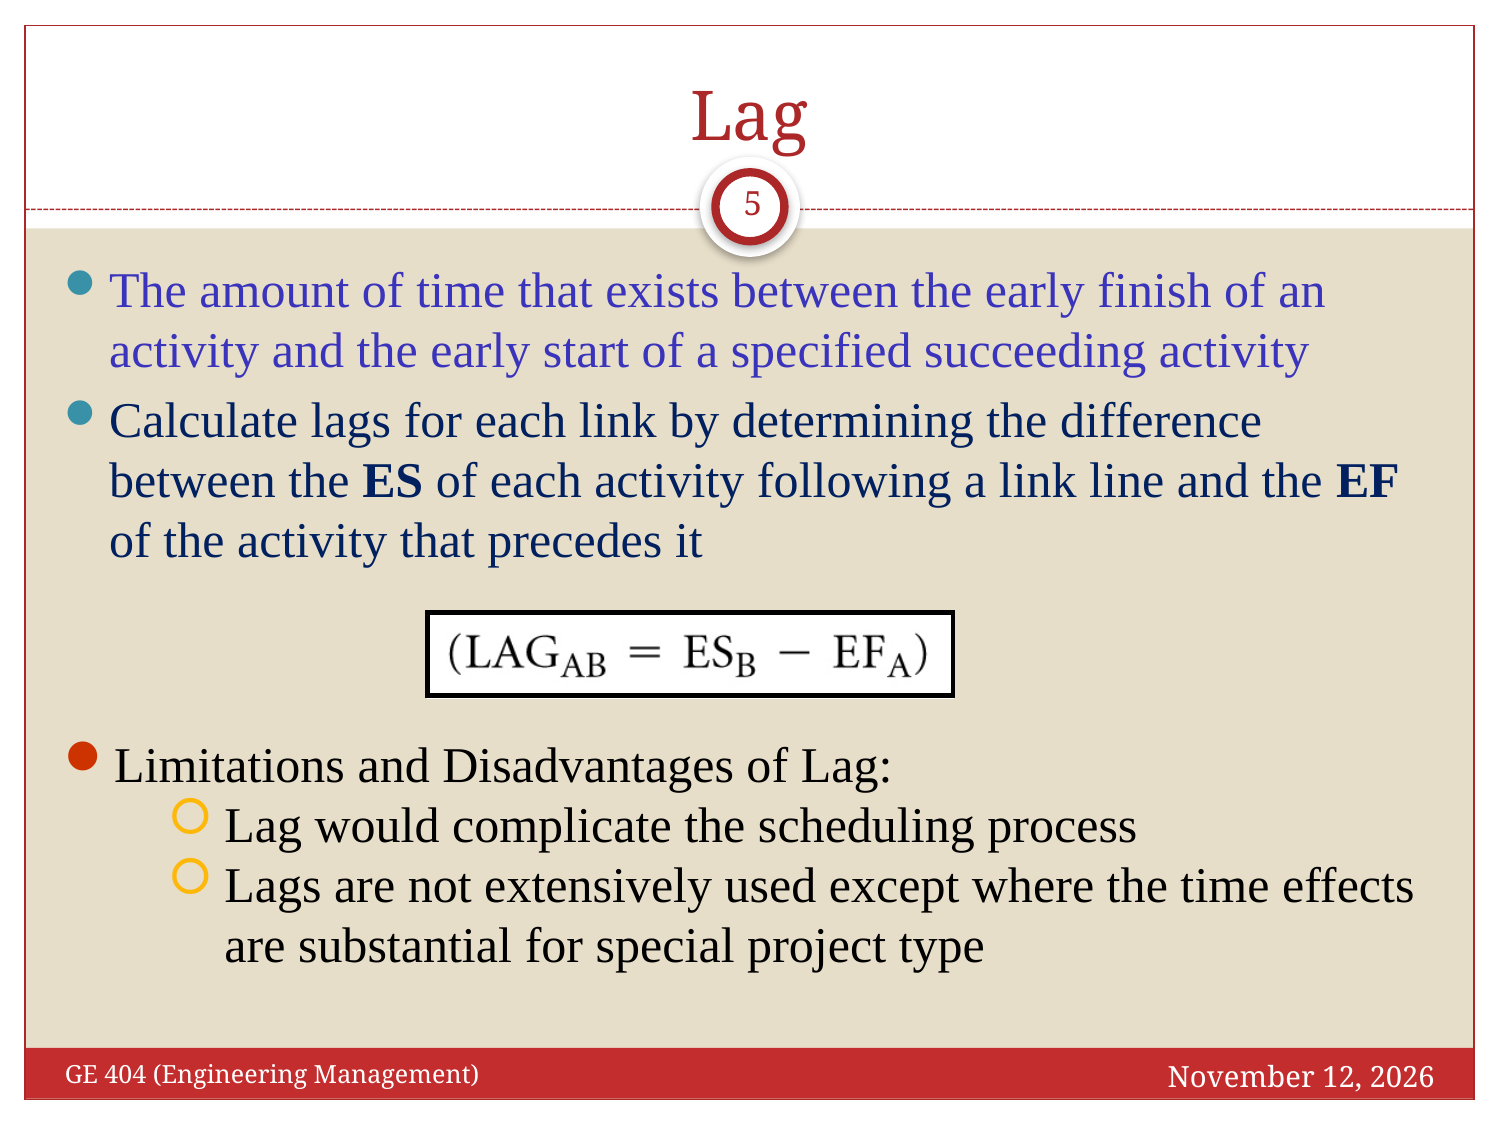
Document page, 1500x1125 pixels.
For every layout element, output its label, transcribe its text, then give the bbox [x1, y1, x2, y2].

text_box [427, 612, 954, 699]
list The amount of time that exists between the early finish of an activity and the early start of a specified succeeding activity Calculate lags for each link by determining the difference between the ES of each activity following a link line and the EF of the activity that precedes it Limitations and Disadvantages of Lag: Lag would complicate the scheduling process Lags are not extensively used except where the time effects are substantial for special project type [49, 250, 1445, 1001]
slide_number 5 [715, 168, 791, 241]
title Lag [49, 37, 1450, 162]
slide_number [950, 1050, 1450, 1111]
footer GE 404 (Engineering Management) [50, 1051, 638, 1112]
